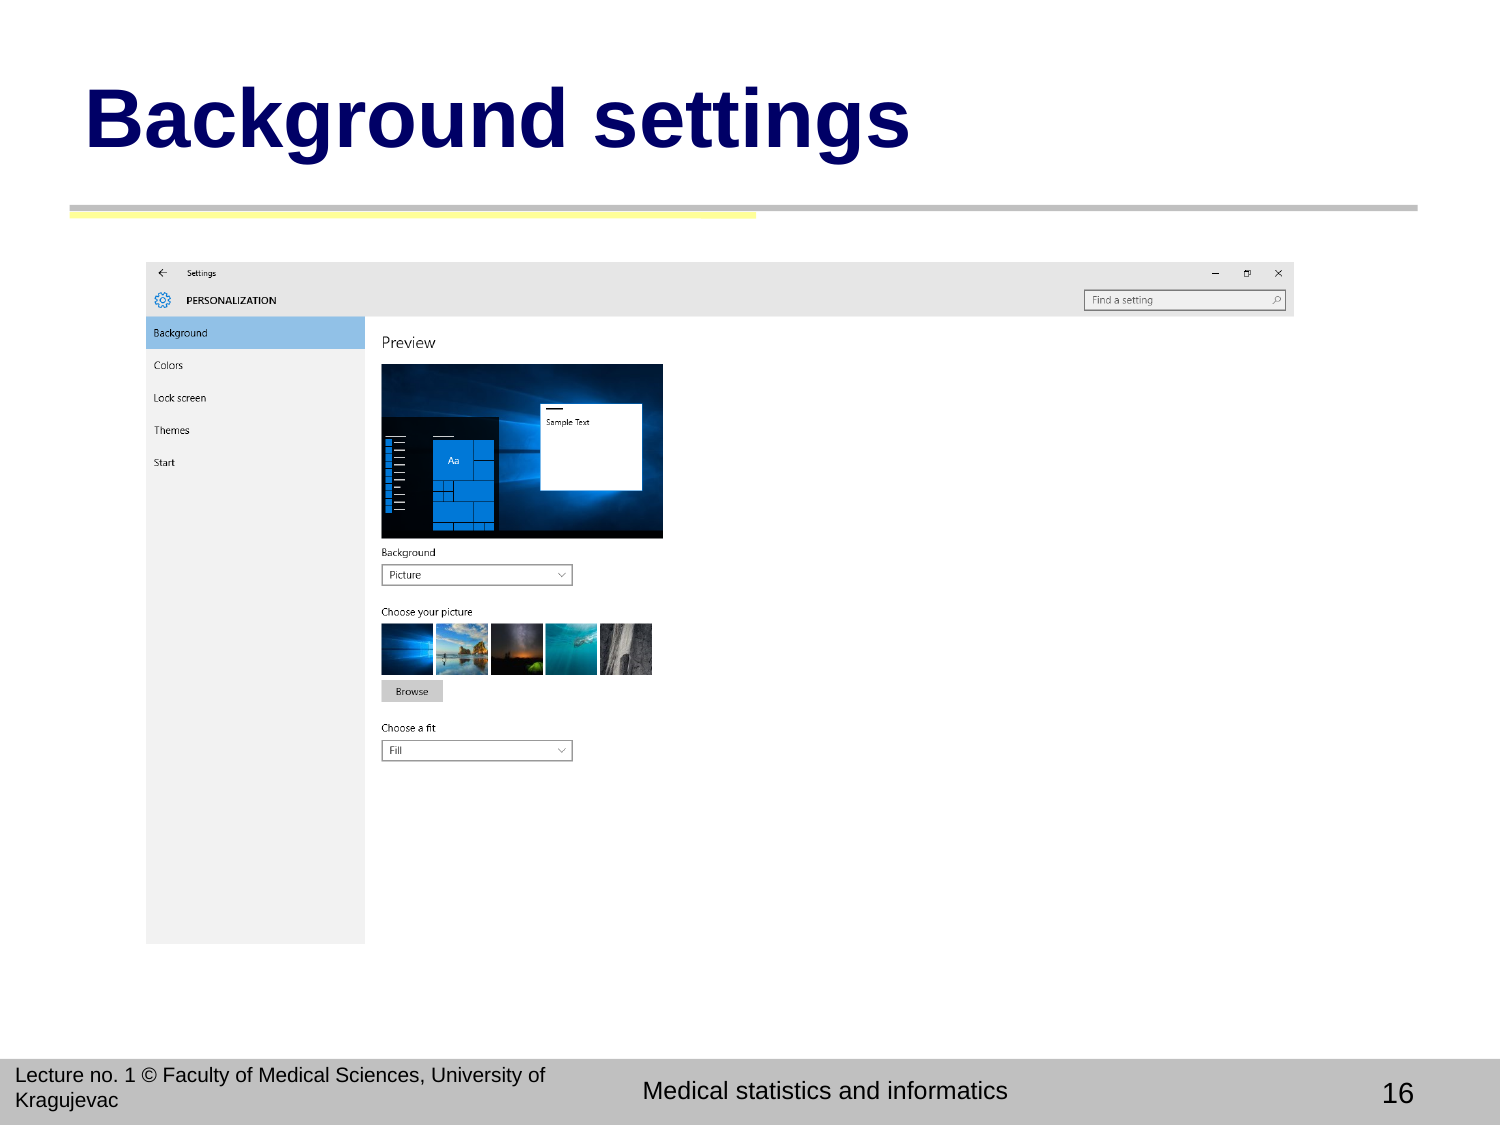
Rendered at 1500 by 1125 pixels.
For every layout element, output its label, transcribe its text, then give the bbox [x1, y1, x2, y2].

slide_number Lecture no. 1 © Faculty of Medical Sciences, University of Kragujevac [0, 1053, 624, 1108]
picture [146, 262, 1294, 944]
slide_number 16 [1161, 1066, 1430, 1125]
footer Medical statistics and informatics [512, 1066, 1140, 1125]
title Background settings [69, 19, 1426, 208]
